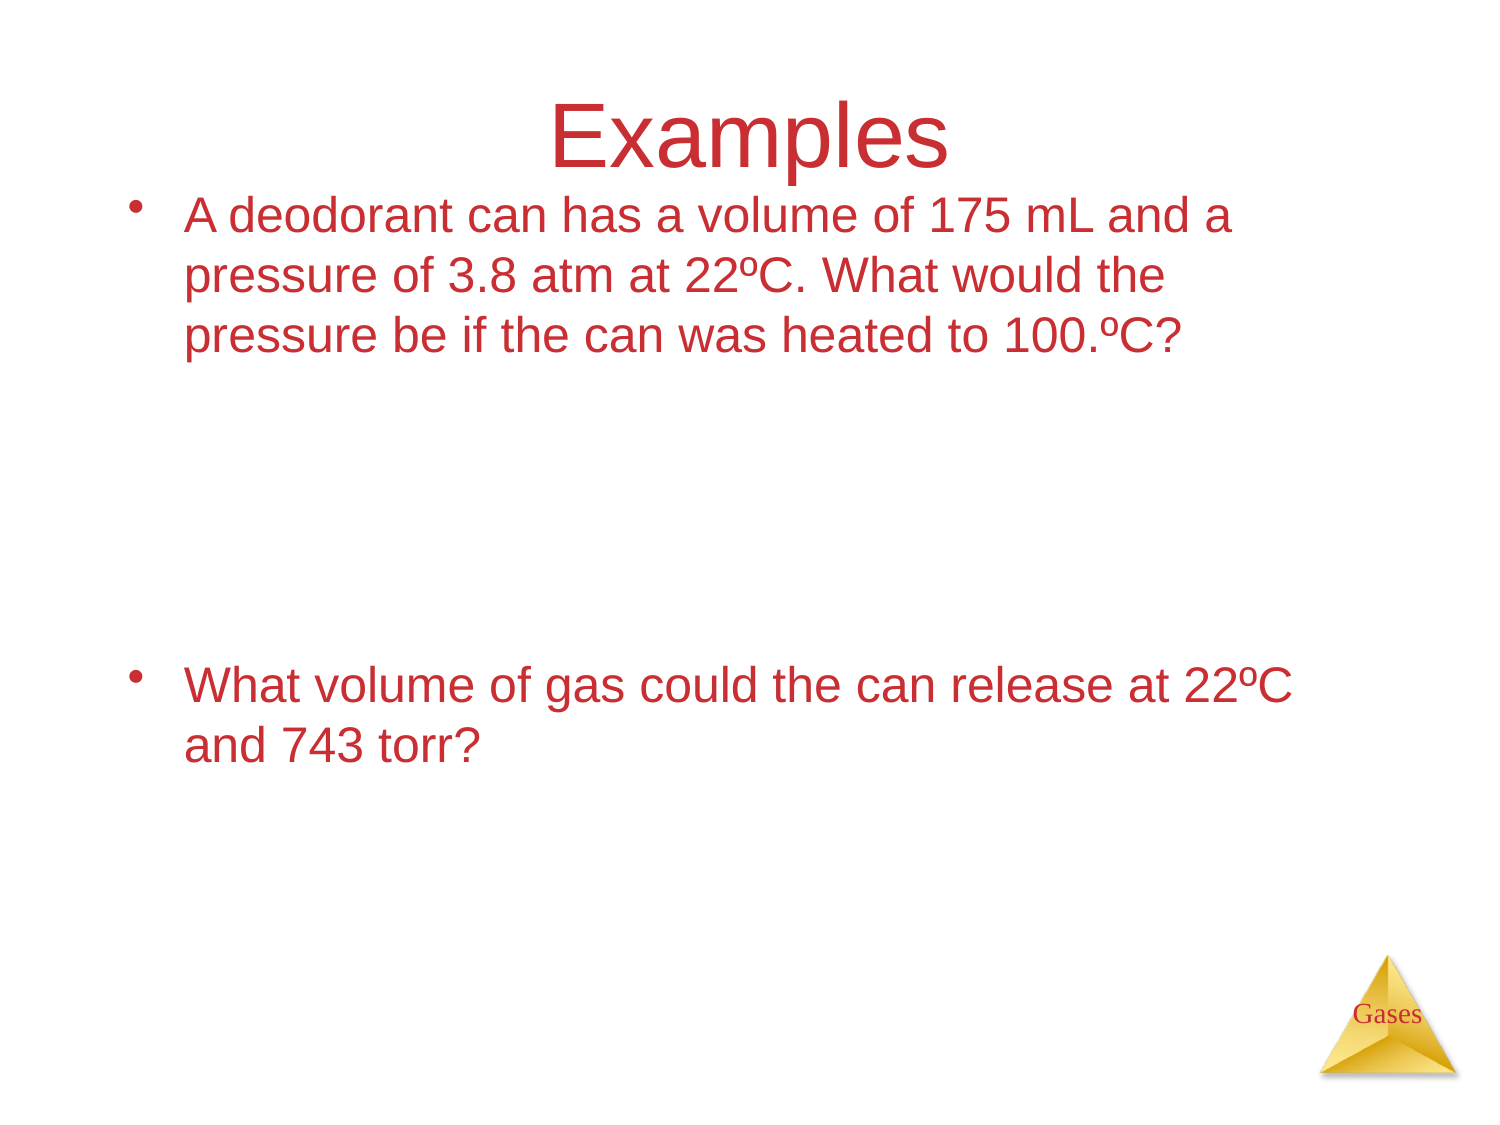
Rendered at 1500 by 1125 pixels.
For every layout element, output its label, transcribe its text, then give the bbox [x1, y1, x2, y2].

title Examples [112, 37, 1388, 174]
picture [1275, 899, 1500, 1125]
list A deodorant can has a volume of 175 mL and a pressure of 3.8 atm at 22ºC. What would the pressure be if the can was heated to 100.ºC? What volume of gas could the can release at 22ºC and 743 torr? [112, 174, 1388, 851]
